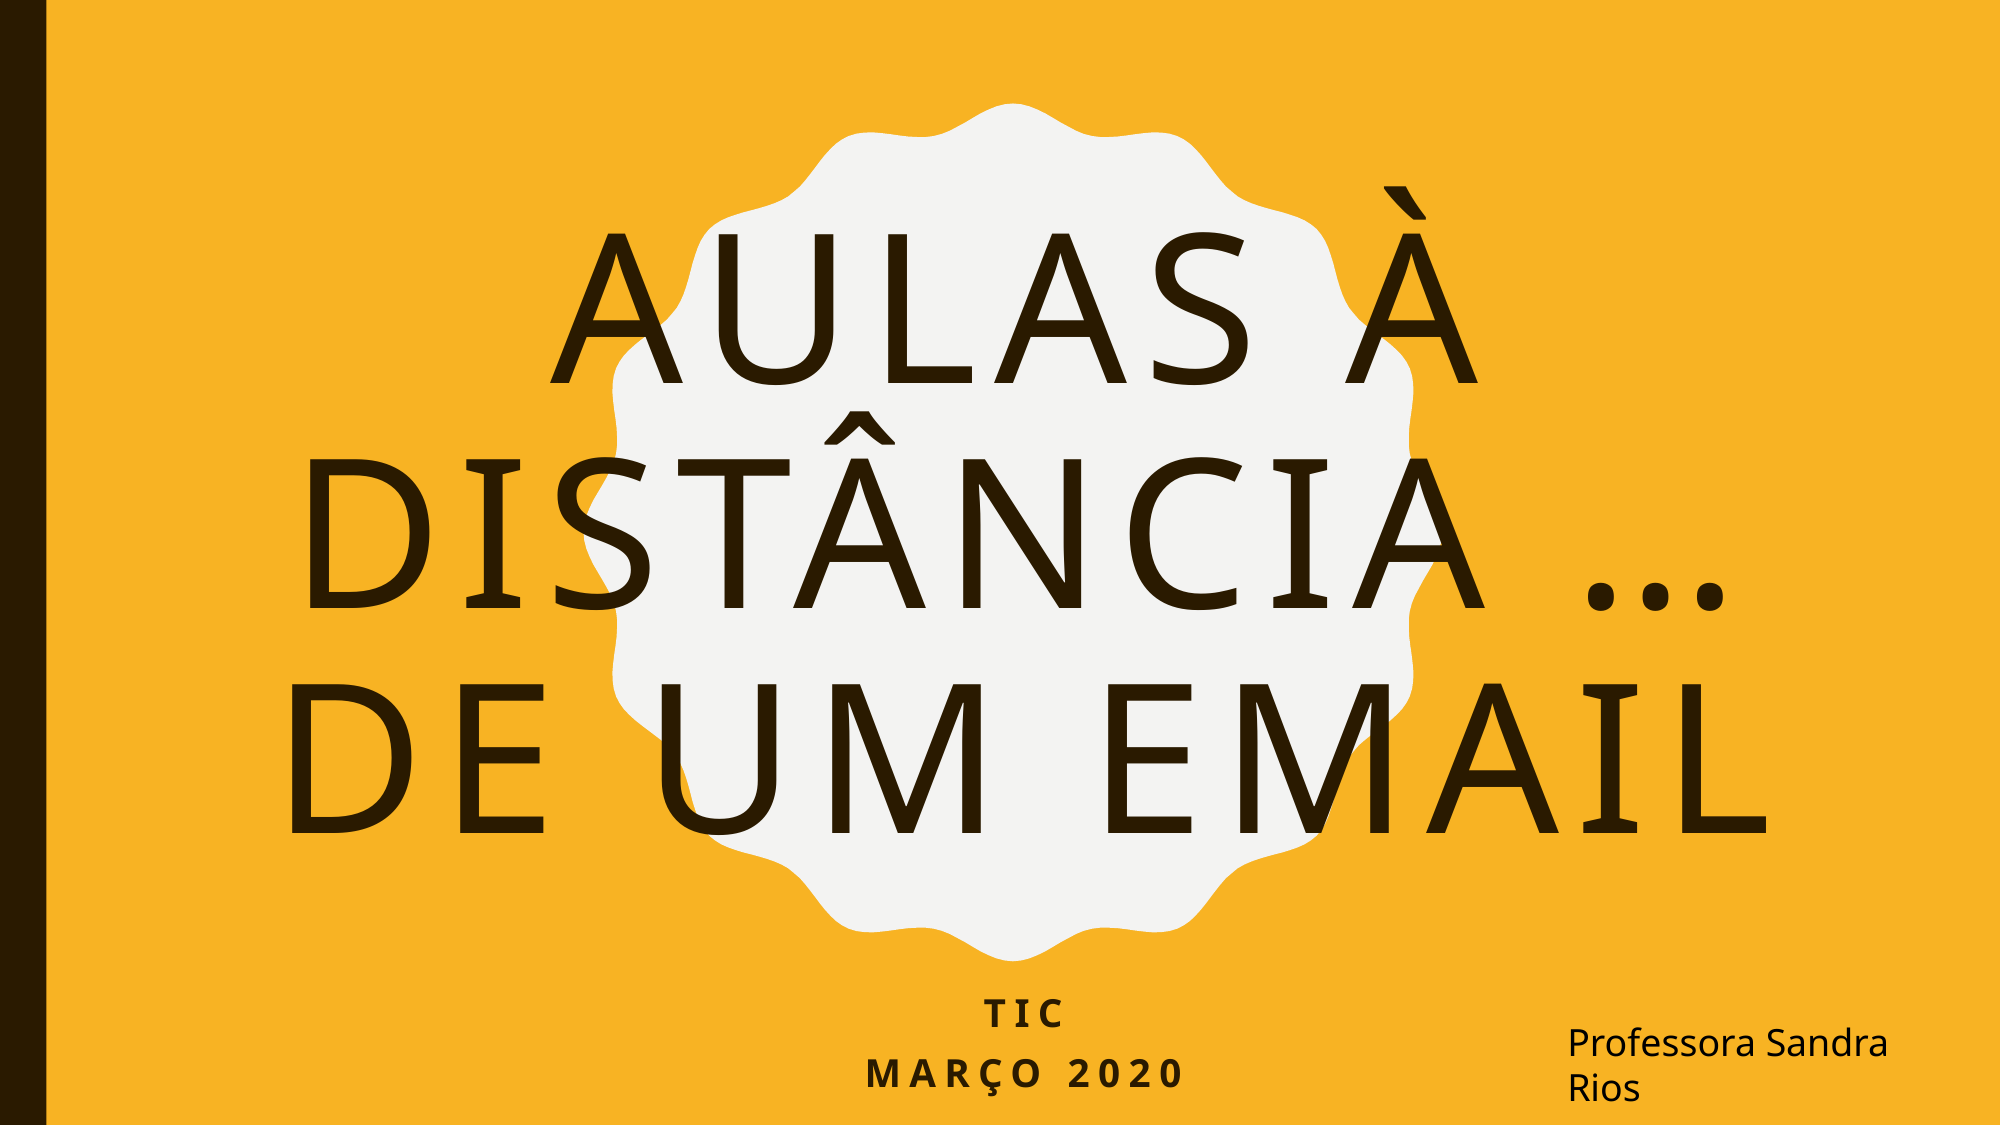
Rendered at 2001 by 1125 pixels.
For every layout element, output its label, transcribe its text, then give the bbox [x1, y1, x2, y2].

title Aulas à distância …de um email [176, 180, 1870, 902]
text_box Professora Sandra Rios [1552, 1011, 1948, 1117]
subtitle Tic Março 2020 [363, 980, 1684, 1103]
